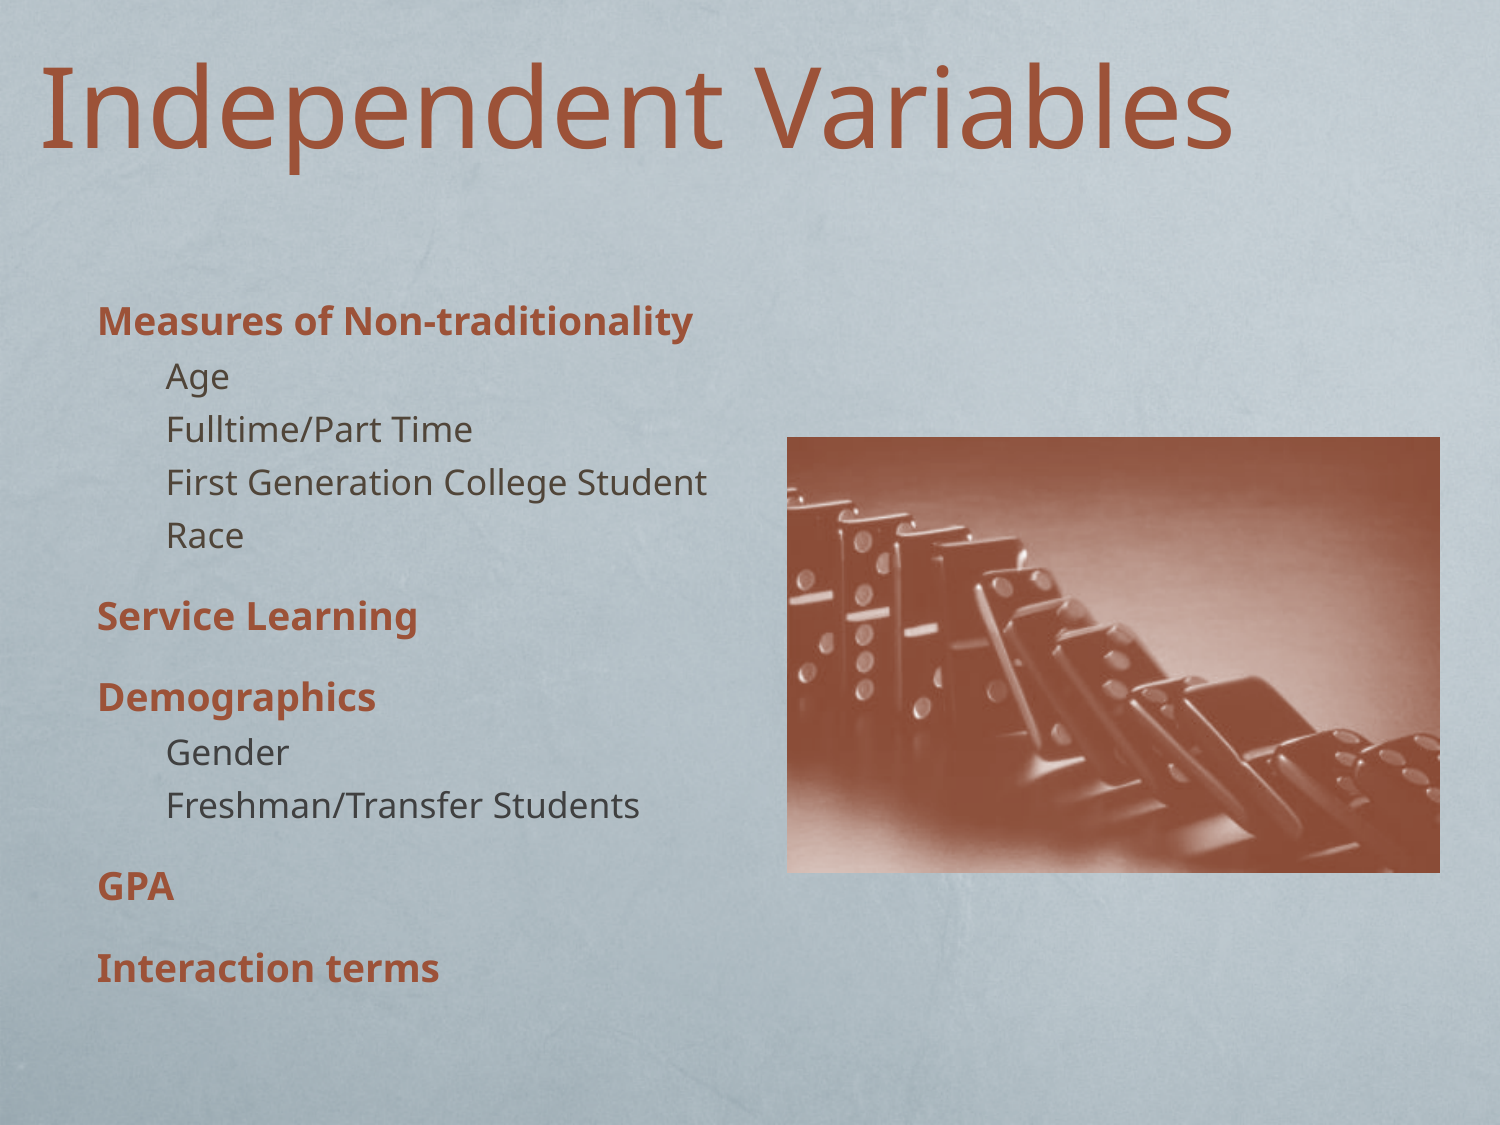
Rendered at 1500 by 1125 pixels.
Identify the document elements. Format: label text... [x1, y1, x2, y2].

title Independent Variables [24, 37, 1362, 179]
picture [785, 435, 1442, 875]
list Measures of Non-traditionality Age Fulltime/Part Time First Generation College Student Race Service Learning Demographics Gender Freshman/Transfer Students GPA Interaction terms [81, 288, 1419, 1005]
